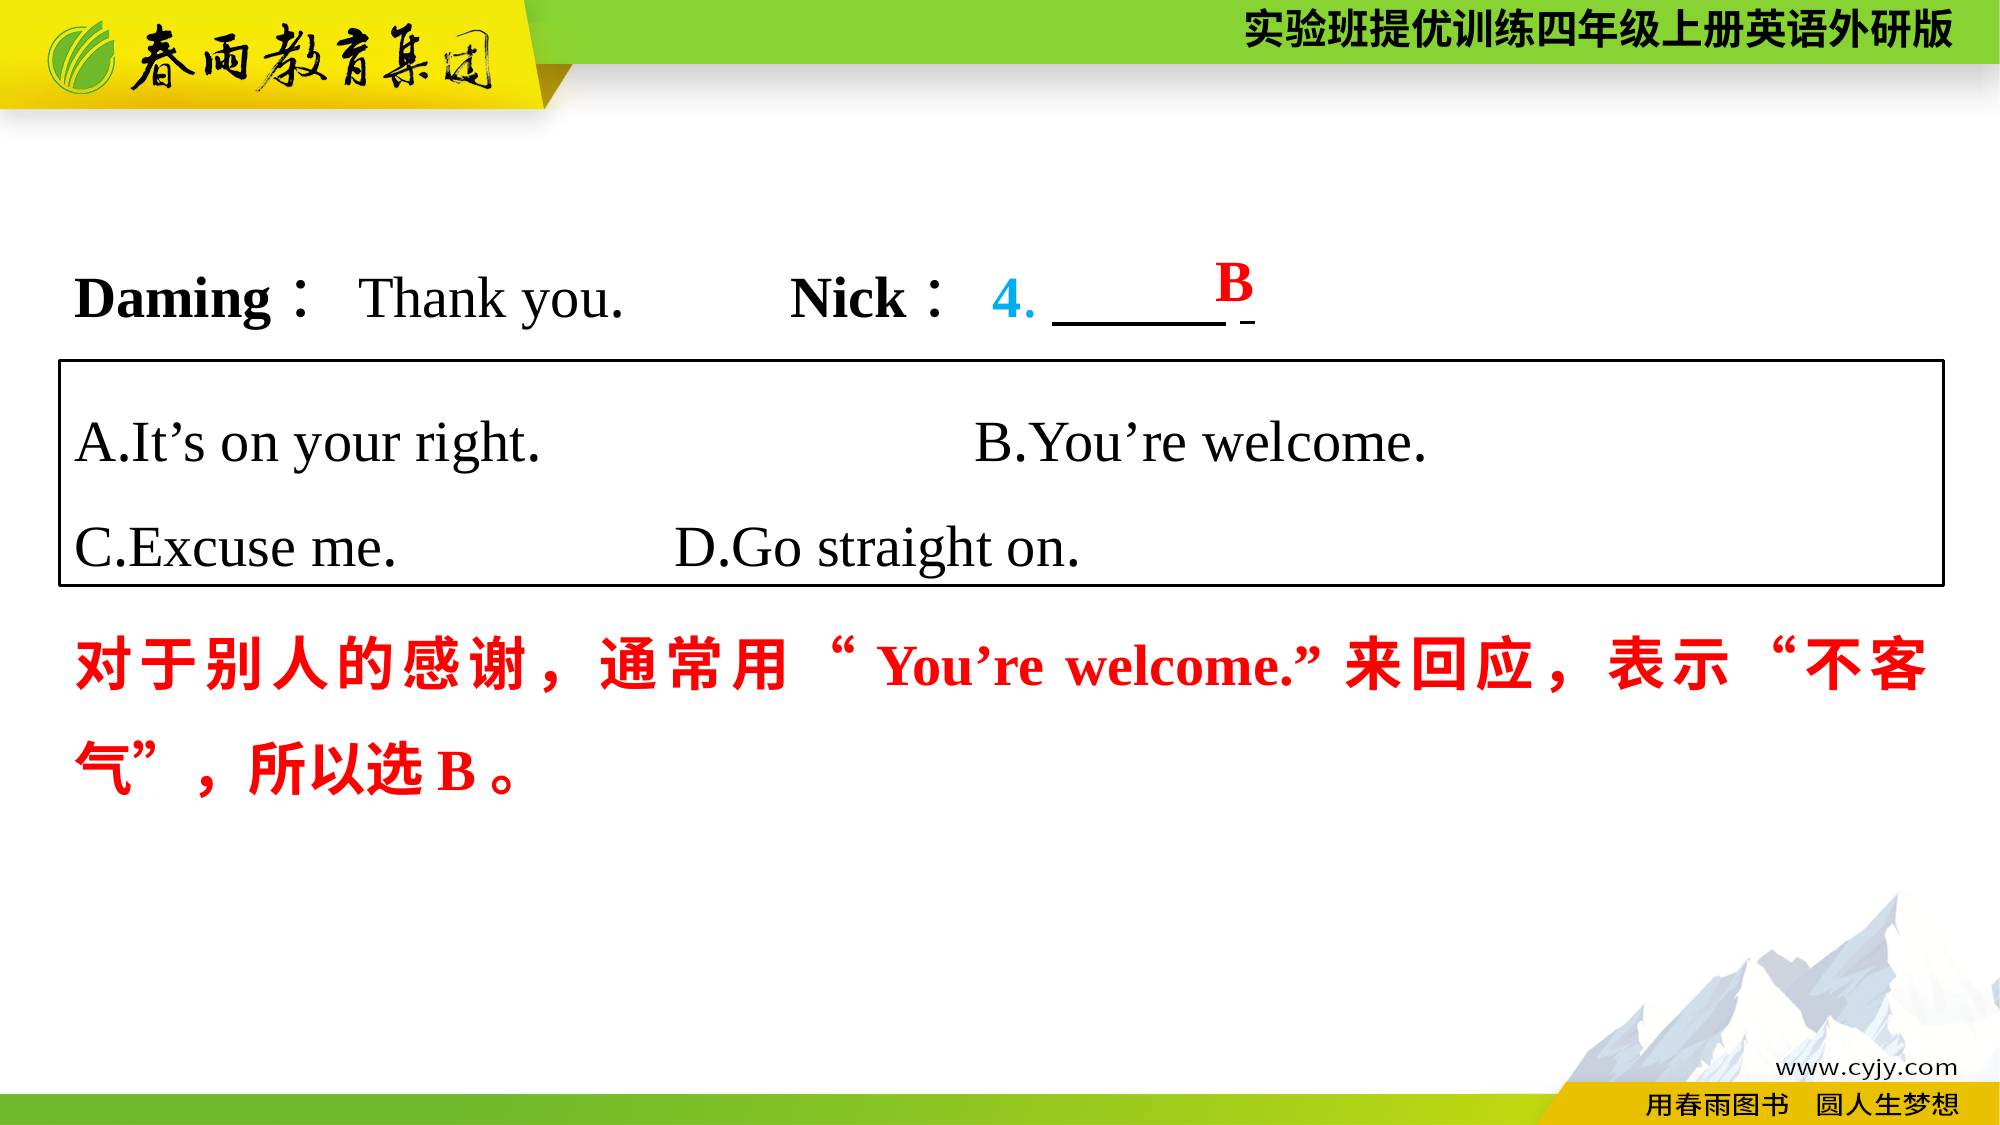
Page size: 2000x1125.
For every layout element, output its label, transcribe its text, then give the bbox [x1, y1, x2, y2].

text_box 对于别人的感谢，通常用“You’re welcome.”来回应，表示“不客气”，所以选B。 [59, 584, 1944, 810]
text_box B [1201, 235, 1270, 321]
text_box A.It’s on your right. B.You’re welcome. C.Excuse me. D.Go straight on. [59, 360, 1944, 584]
list Daming：Thank you. Nick：4. . [59, 216, 1944, 325]
picture [0, 0, 2000, 1125]
